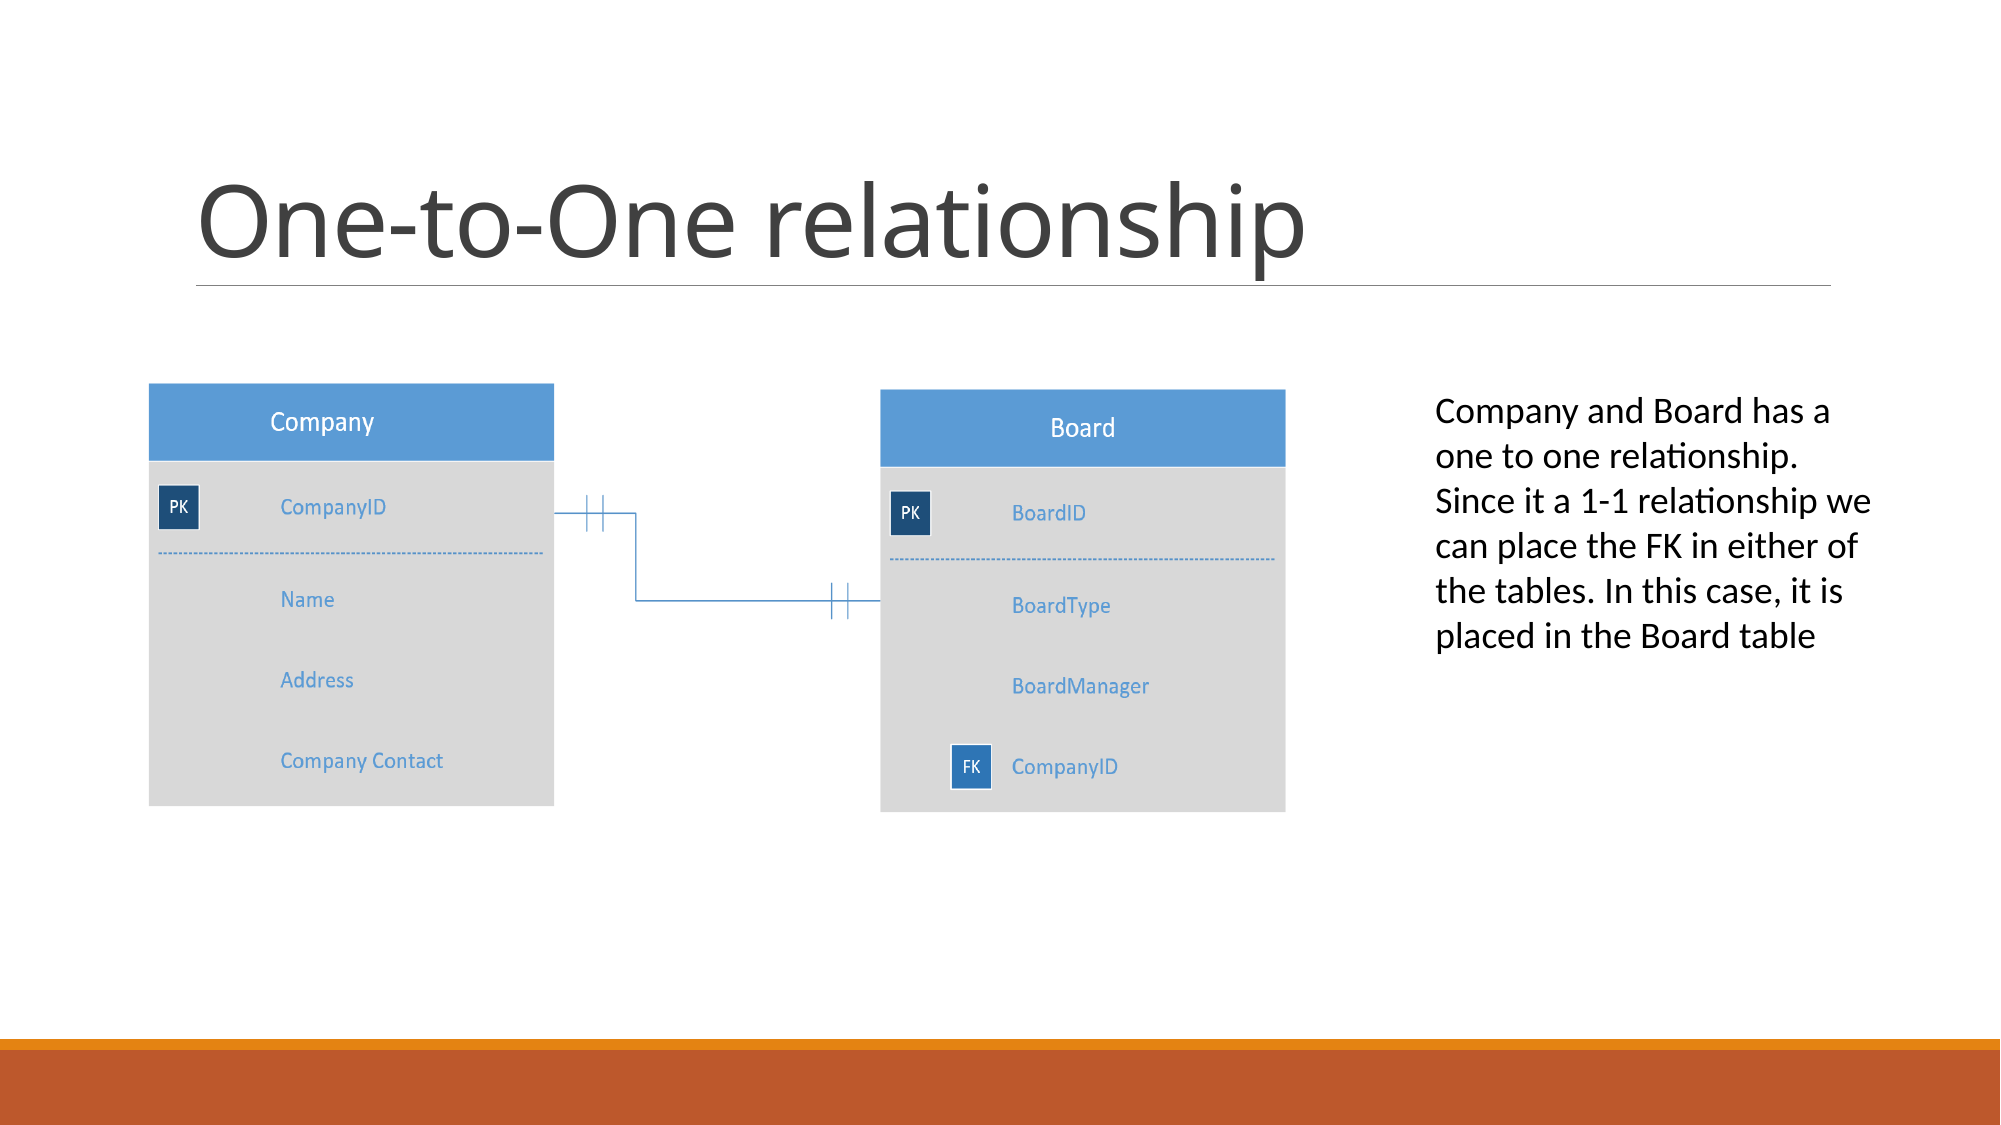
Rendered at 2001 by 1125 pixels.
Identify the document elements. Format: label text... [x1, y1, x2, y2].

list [113, 303, 1349, 964]
text_box Company and Board has a one to one relationship. Since it a 1-1 relationship we can place the FK in either of the tables. In this case, it is placed in the Board table [1420, 378, 1892, 664]
title One-to-One relationship [180, 47, 1830, 285]
